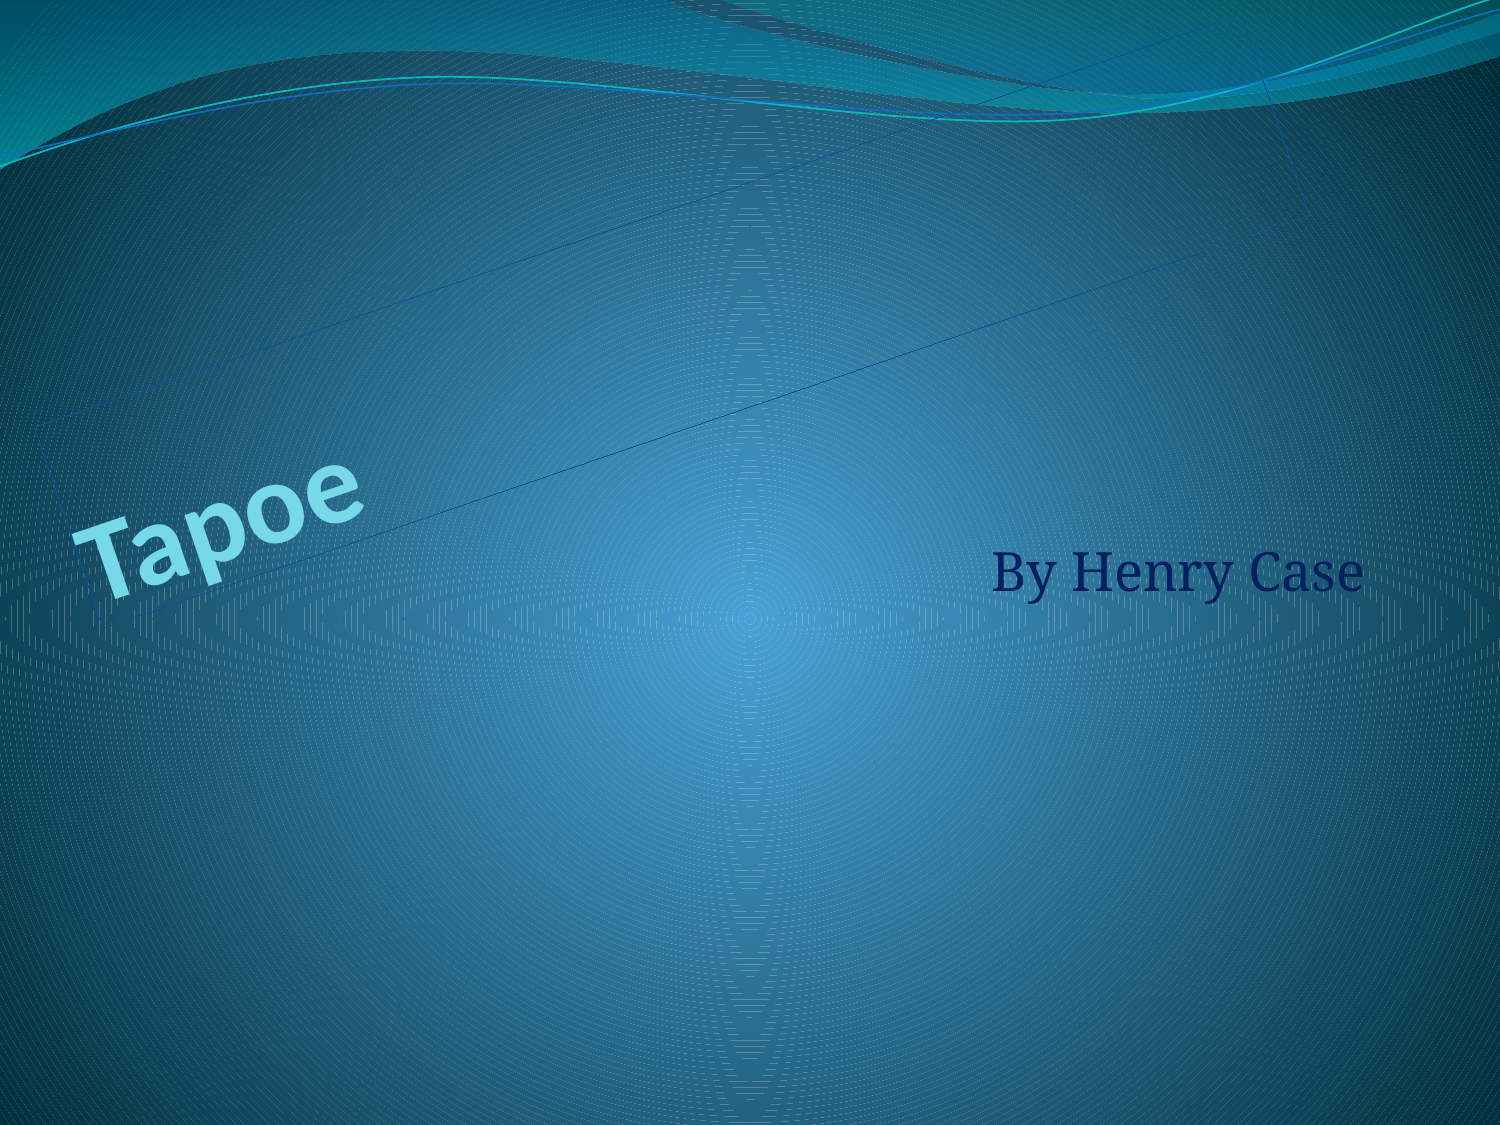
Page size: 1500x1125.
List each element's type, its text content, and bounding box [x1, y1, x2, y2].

title Tapoe [34, 14, 1310, 582]
subtitle By Henry Case [87, 529, 1376, 818]
